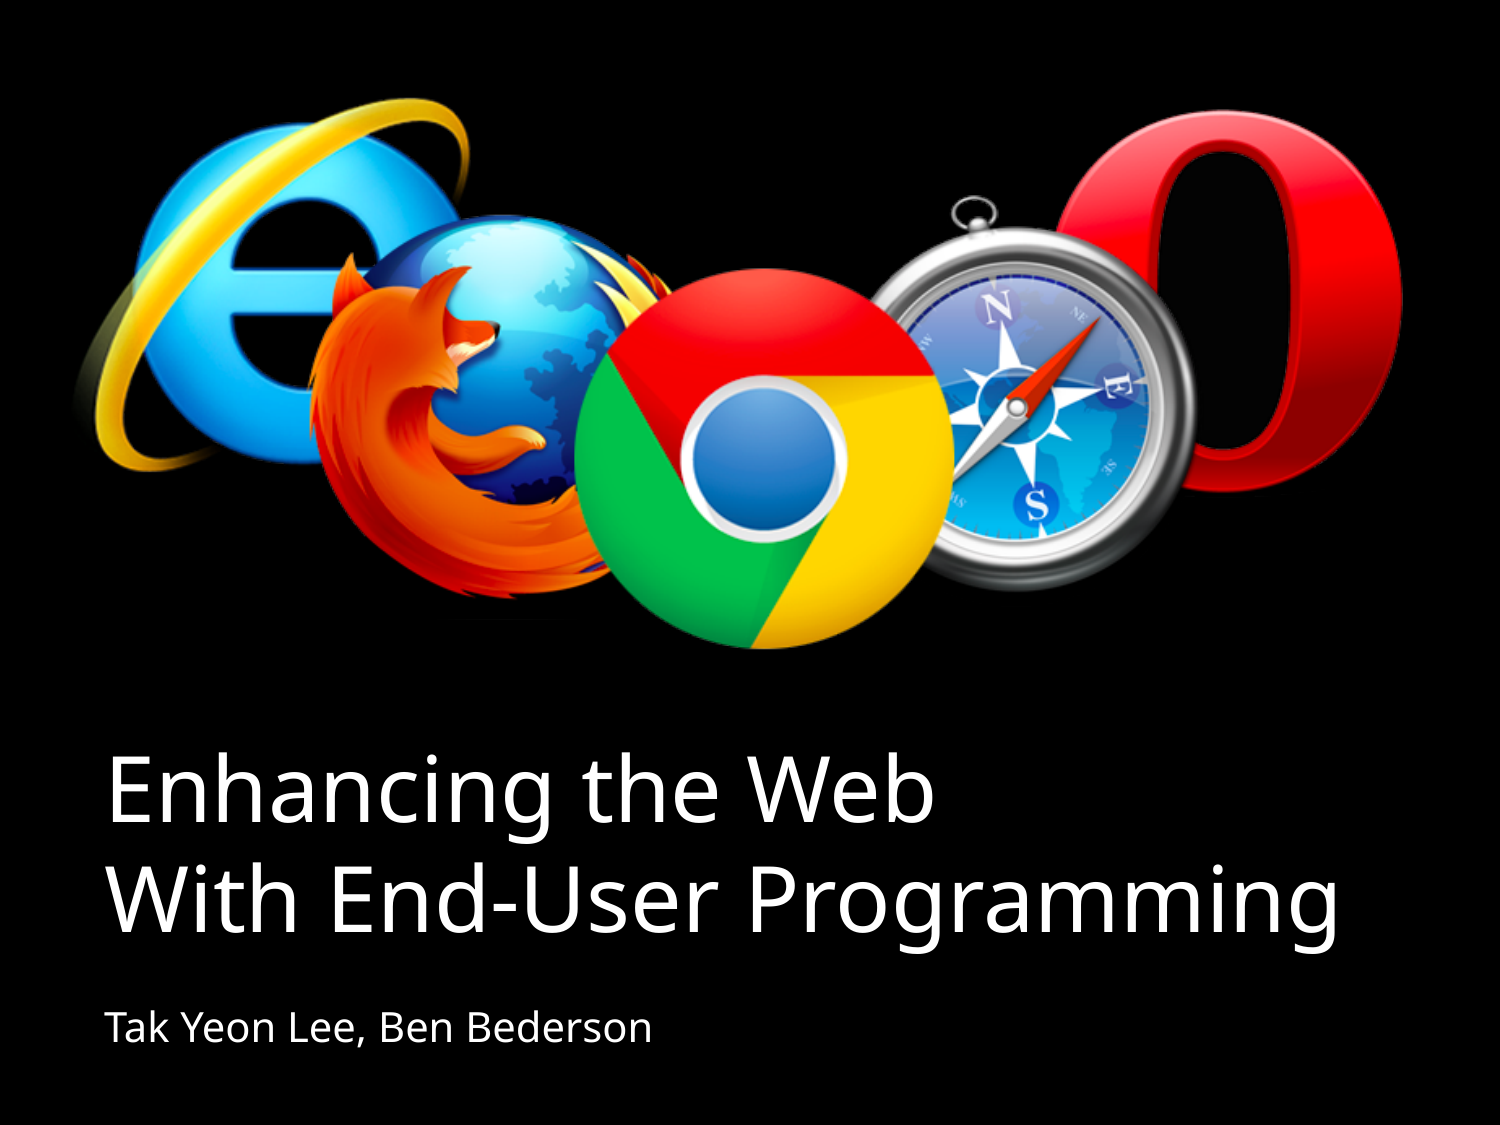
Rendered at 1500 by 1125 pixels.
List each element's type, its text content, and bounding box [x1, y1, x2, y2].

text_box Enhancing the Web With End-User Programming Tak Yeon Lee, Ben Bederson [89, 723, 1376, 1059]
picture [68, 87, 1432, 673]
